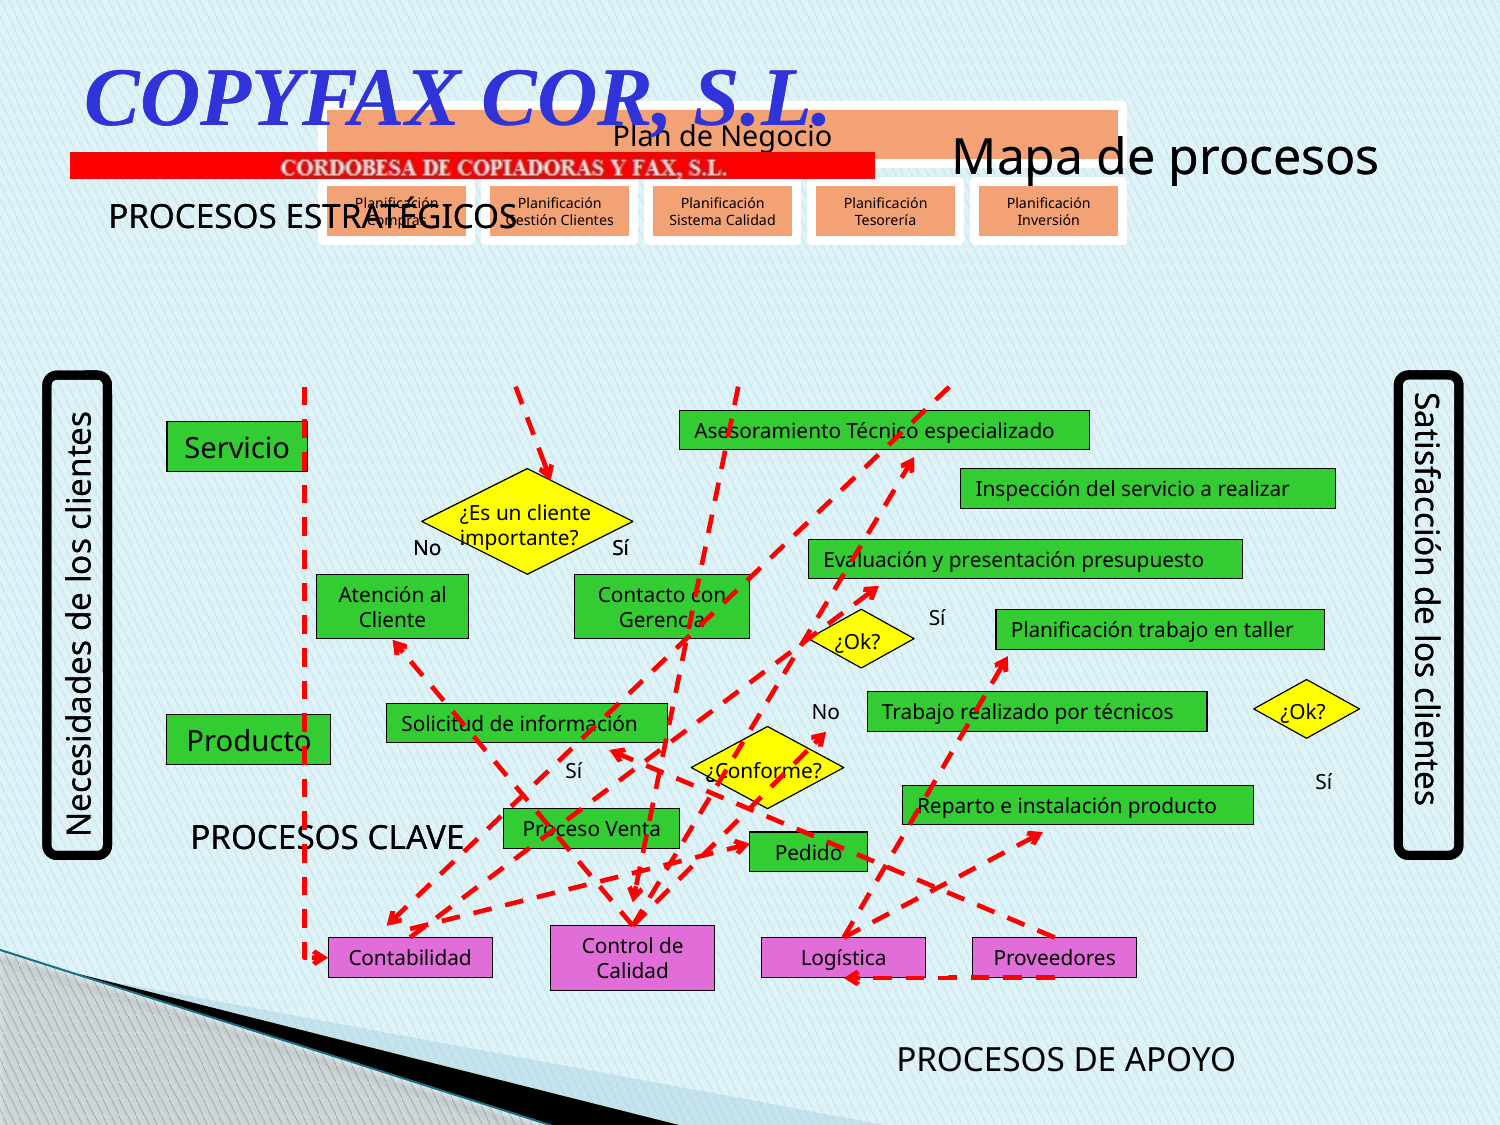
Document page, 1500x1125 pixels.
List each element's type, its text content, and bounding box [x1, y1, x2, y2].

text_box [386, 386, 950, 926]
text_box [956, 550, 1008, 714]
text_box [30, 660, 379, 685]
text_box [427, 591, 944, 698]
text_box Proveedores [1002, 937, 1137, 978]
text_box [222, 105, 1223, 469]
text_box Trabajo realizado por técnicos [1013, 691, 1207, 732]
text_box Satisfacción de los clientes [1393, 370, 1464, 860]
text_box [1286, 732, 1328, 743]
text_box Atención al Cliente [316, 574, 380, 639]
text_box Contabilidad [328, 937, 493, 978]
text_box [1276, 675, 1337, 691]
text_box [1002, 892, 1055, 938]
text_box Necesidades de los clientes [42, 697, 113, 860]
text_box Reparto e instalación producto [1073, 785, 1254, 825]
text_box Procesos CLAVE [175, 808, 363, 864]
text_box Inspección del servicio a realizar [960, 468, 1336, 509]
text_box Logística [761, 949, 884, 978]
text_box Necesidades de los clientes [42, 370, 113, 660]
text_box Control de Calidad [628, 950, 715, 991]
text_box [369, 662, 656, 904]
text_box Procesos Estratégicos [93, 193, 216, 243]
text_box Sí [1300, 761, 1360, 802]
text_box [956, 714, 1067, 880]
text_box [537, 716, 623, 1057]
text_box PROCESOS DE APOYO [749, 1031, 945, 1086]
text_box COPYFAX COR, S.L. [70, 35, 868, 150]
text_box Servicio [167, 421, 216, 472]
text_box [890, 892, 997, 985]
text_box PROCESOS DE APOYO [955, 1031, 1383, 1086]
text_box ¿Ok? [1265, 691, 1348, 732]
text_box Mapa de procesos [1229, 117, 1407, 192]
picture [70, 152, 876, 180]
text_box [632, 731, 827, 926]
text_box [1348, 697, 1364, 721]
text_box Evaluación y presentación presupuesto [956, 539, 1243, 579]
text_box Producto [166, 714, 331, 765]
text_box Planificación trabajo en taller [1013, 609, 1325, 650]
text_box [1249, 697, 1265, 721]
